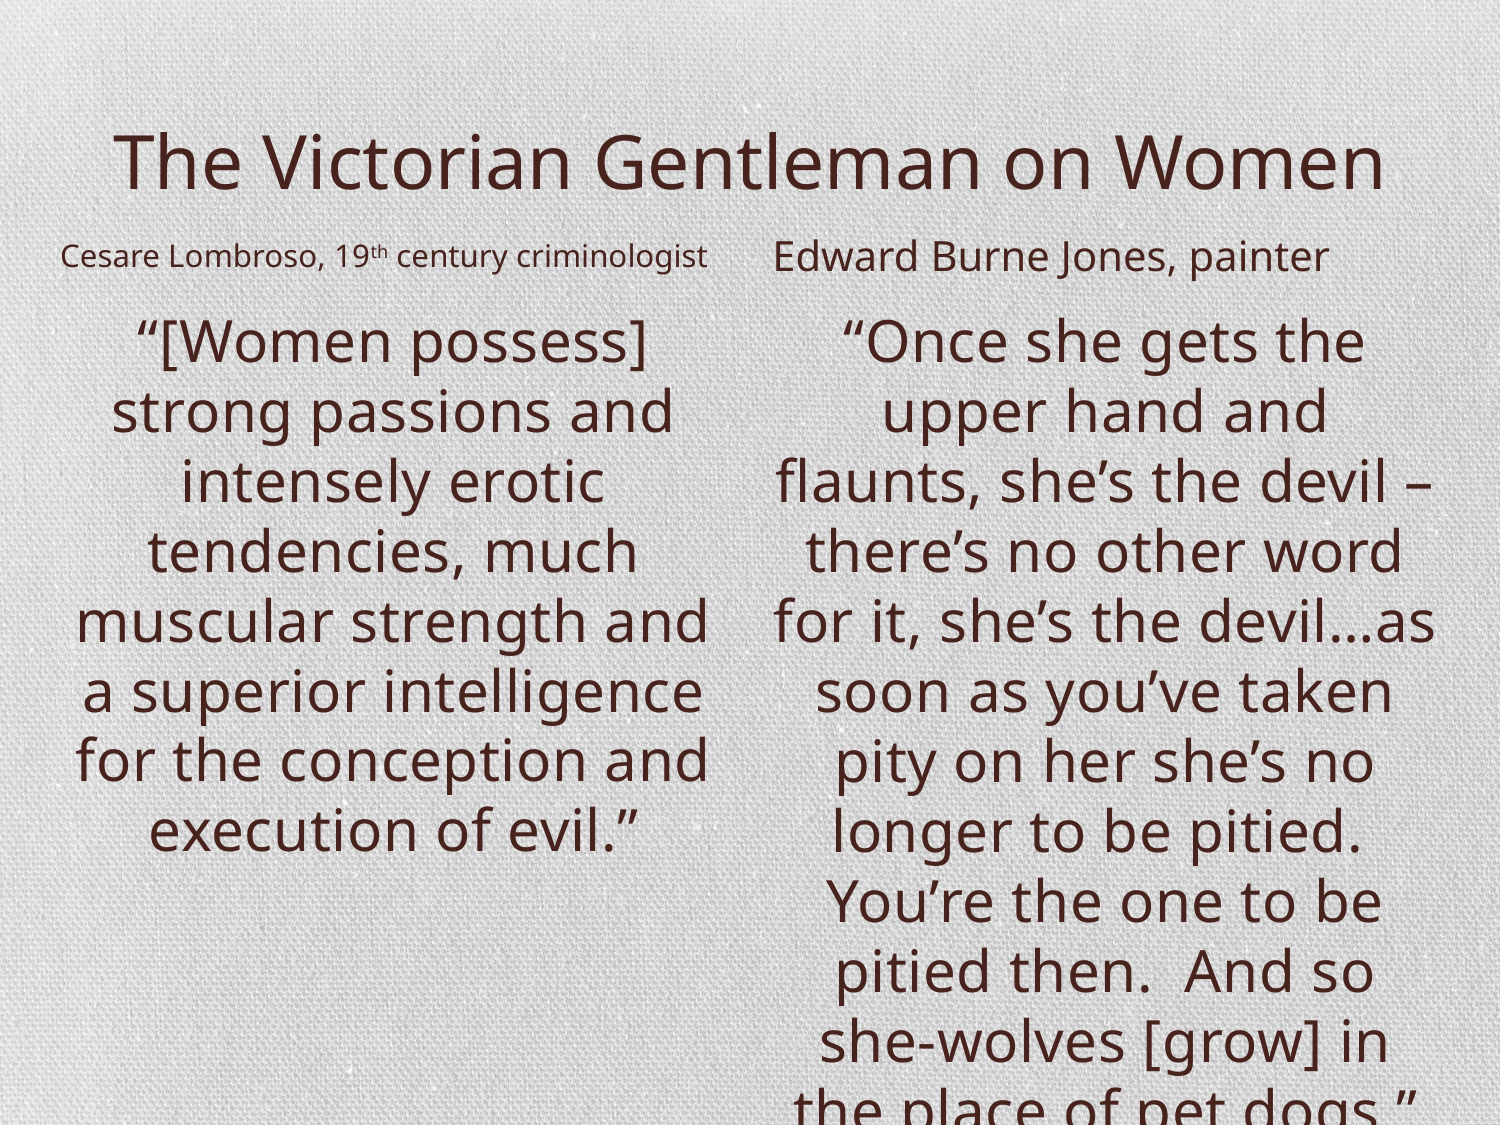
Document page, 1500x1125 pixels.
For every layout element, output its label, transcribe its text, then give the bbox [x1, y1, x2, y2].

list Cesare Lombroso, 19th century criminologist [45, 213, 743, 297]
title The Victorian Gentleman on Women [45, 37, 1455, 213]
list Edward Burne Jones, painter [757, 213, 1454, 297]
list “[Women possess] strong passions and intensely erotic tendencies, much muscular strength and a superior intelligence for the conception and execution of evil.” [45, 297, 743, 1023]
list “Once she gets the upper hand and flaunts, she’s the devil – there’s no other word for it, she’s the devil…as soon as you’ve taken pity on her she’s no longer to be pitied. You’re the one to be pitied then. And so she-wolves [grow] in the place of pet dogs.” [757, 296, 1455, 1023]
